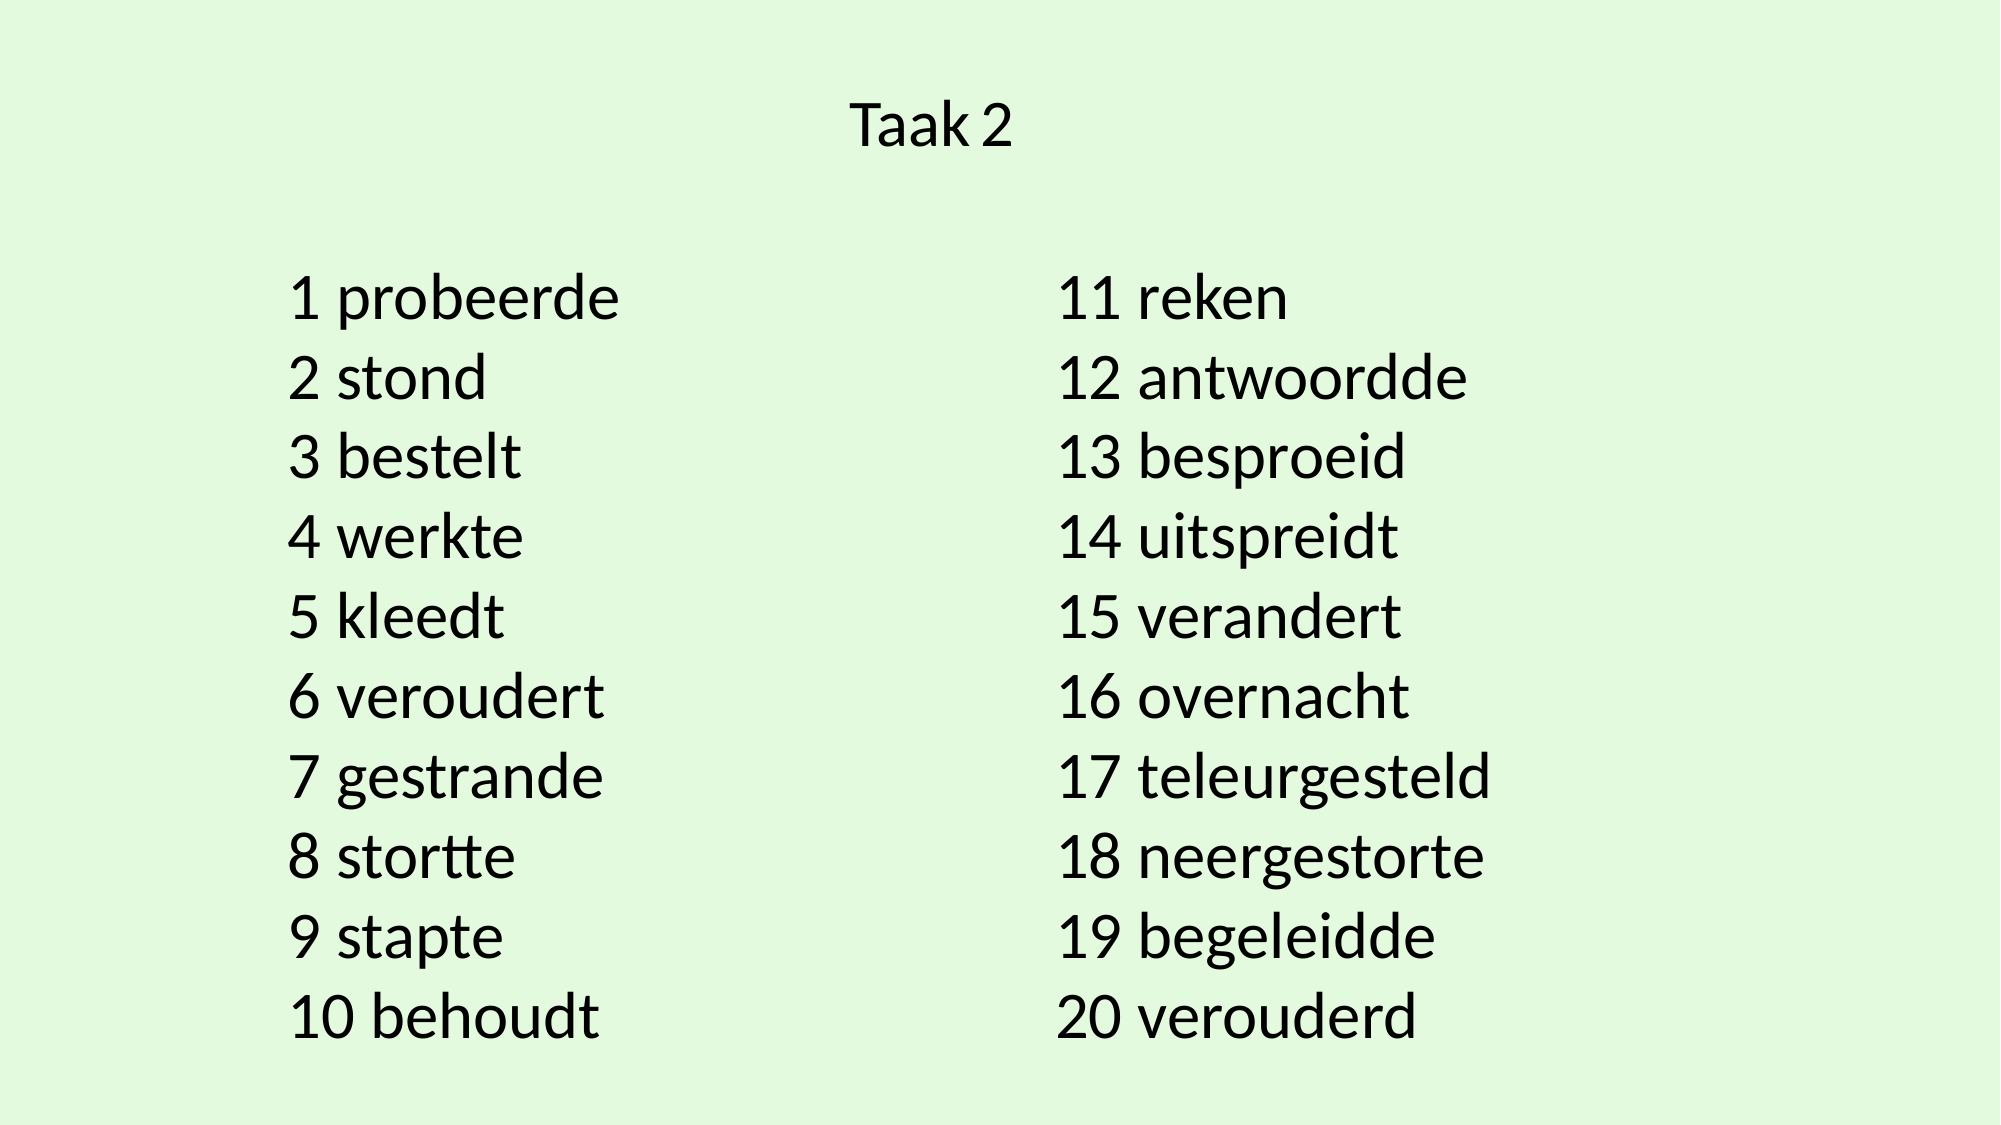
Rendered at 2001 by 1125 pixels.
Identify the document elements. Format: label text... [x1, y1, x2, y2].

text_box 11 reken 12 antwoordde 13 besproeid 14 uitspreidt 15 verandert 16 overnacht 17 teleurgesteld 18 neergestorte 19 begeleidde 20 verouderd [1040, 245, 1669, 1060]
text_box 1 probeerde 2 stond 3 bestelt 4 werkte 5 kleedt 6 veroudert 7 gestrande 8 stortte 9 stapte 10 behoudt [273, 245, 901, 1060]
text_box Taak 2 [545, 72, 1318, 168]
